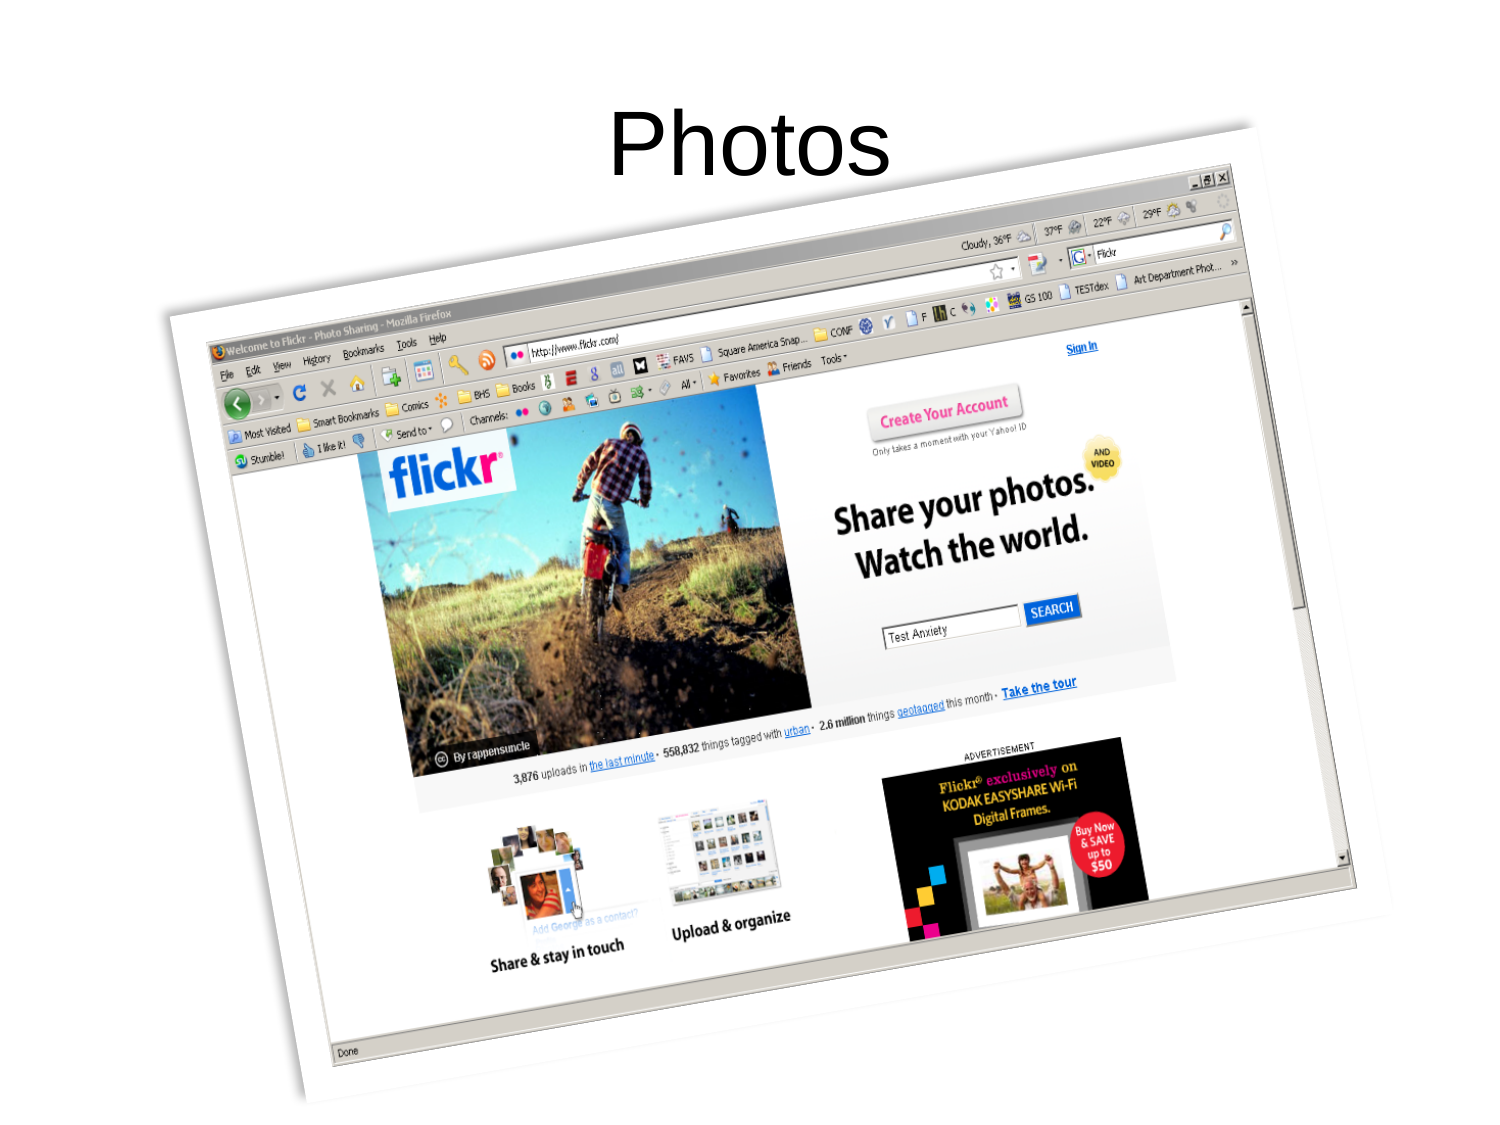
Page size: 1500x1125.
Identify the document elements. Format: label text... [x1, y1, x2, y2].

picture [767, 165, 1244, 246]
title Photos [75, 45, 1425, 233]
picture [1303, 583, 1357, 897]
picture [207, 334, 261, 651]
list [261, 246, 1303, 984]
picture [319, 984, 802, 1066]
